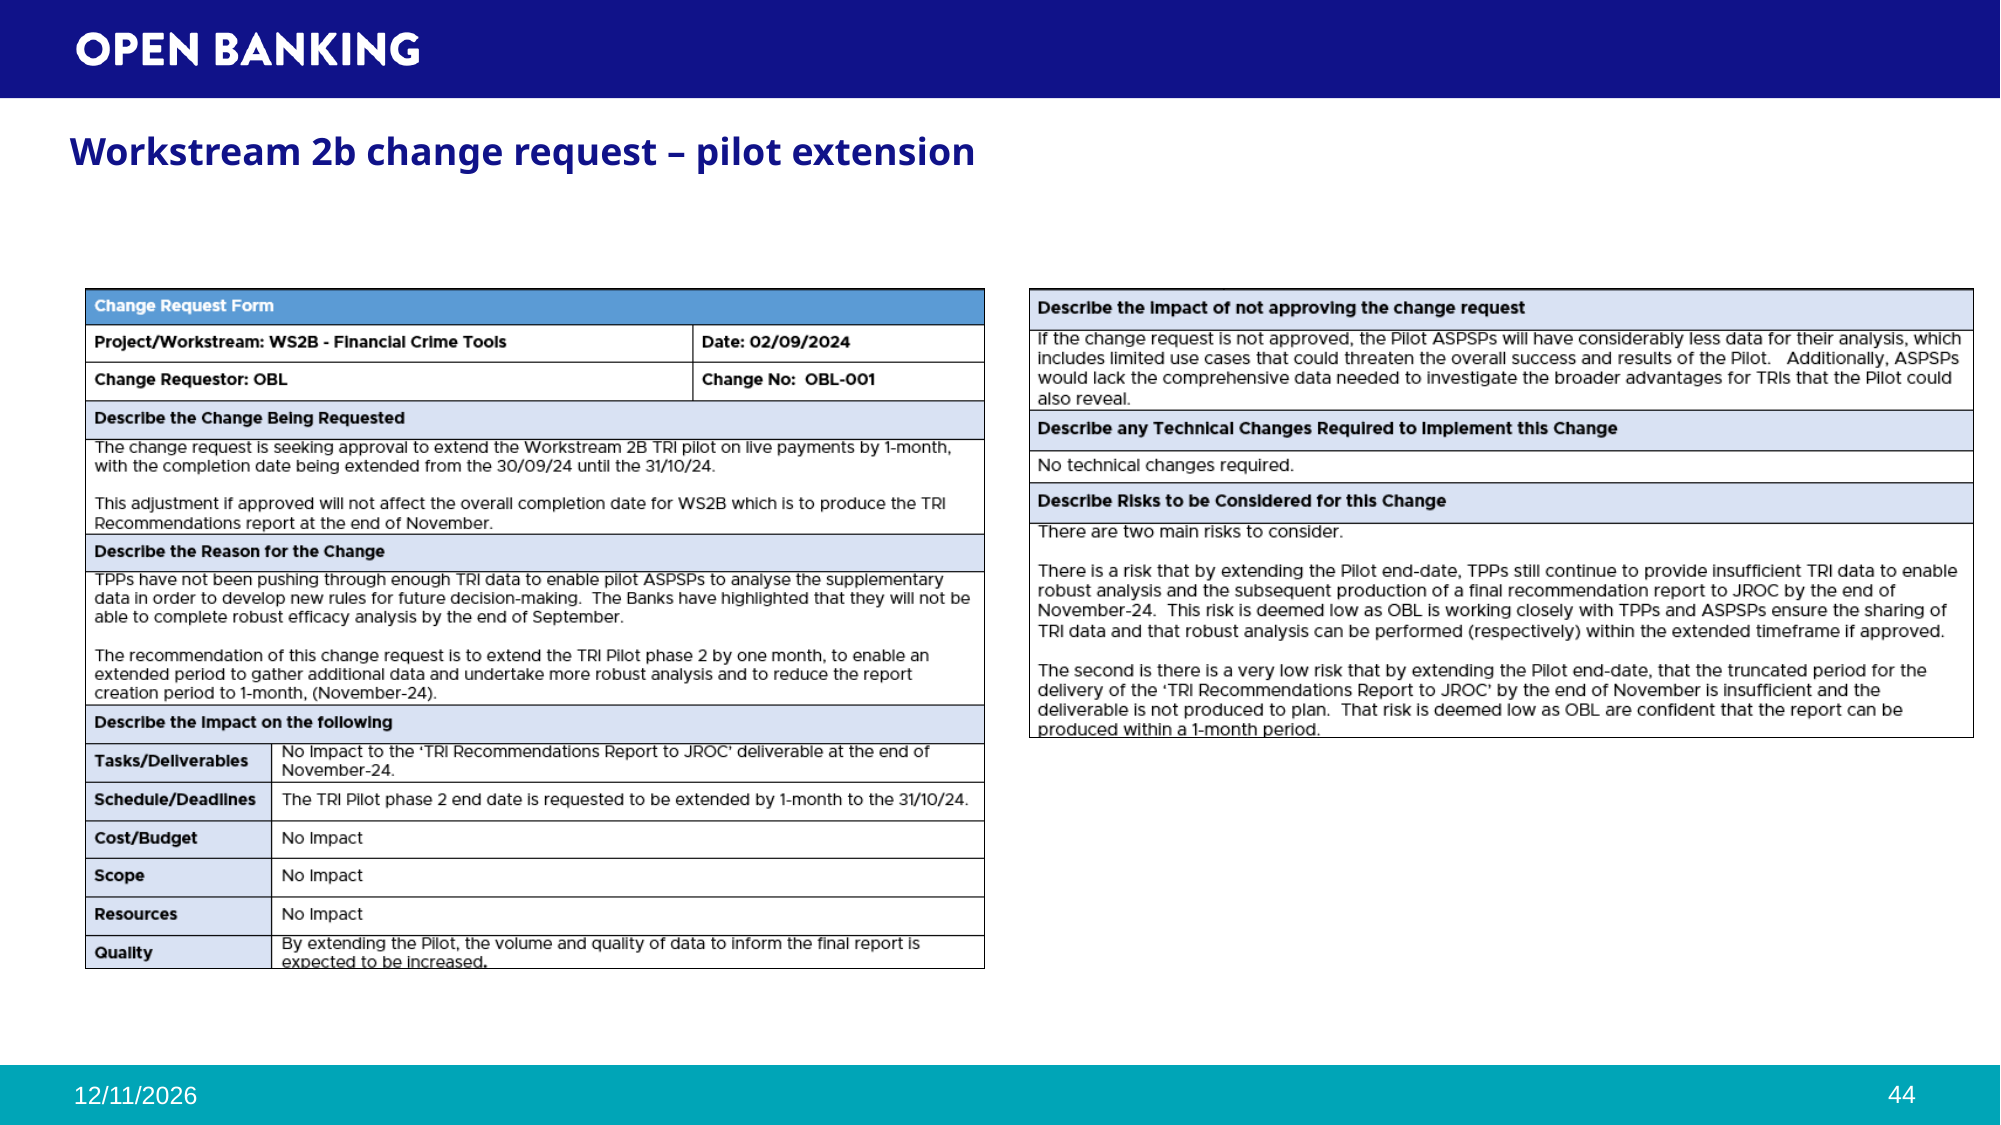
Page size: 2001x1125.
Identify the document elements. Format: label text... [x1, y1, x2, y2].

footer [662, 1064, 1338, 1124]
picture [85, 288, 985, 969]
slide_number 44 [1412, 1064, 1932, 1124]
title Workstream 2b change request – pilot extension [54, 125, 1629, 207]
picture [1029, 288, 1974, 738]
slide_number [59, 1065, 509, 1125]
picture [43, 0, 452, 99]
